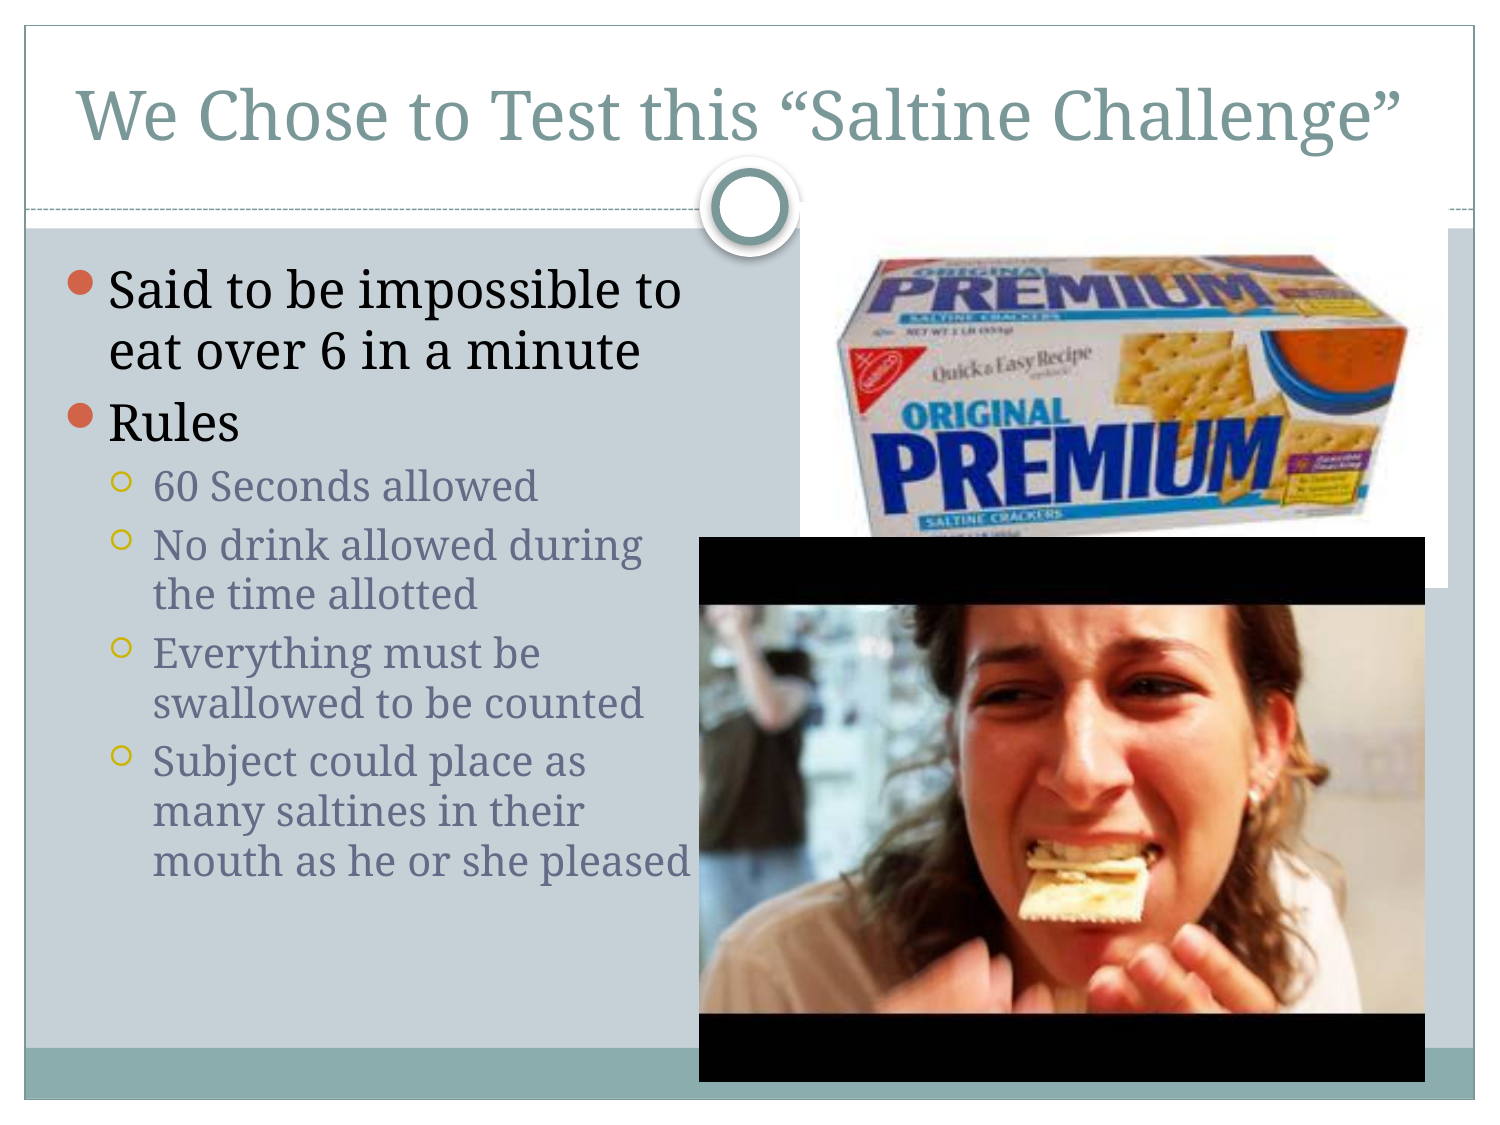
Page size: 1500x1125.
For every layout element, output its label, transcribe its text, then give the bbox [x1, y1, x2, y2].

title We Chose to Test this “Saltine Challenge” [49, 37, 1450, 162]
picture [699, 202, 1449, 1082]
list Said to be impossible to eat over 6 in a minute Rules 60 Seconds allowed No drink allowed during the time allotted Everything must be swallowed to be counted Subject could place as many saltines in their mouth as he or she pleased [49, 249, 713, 1001]
